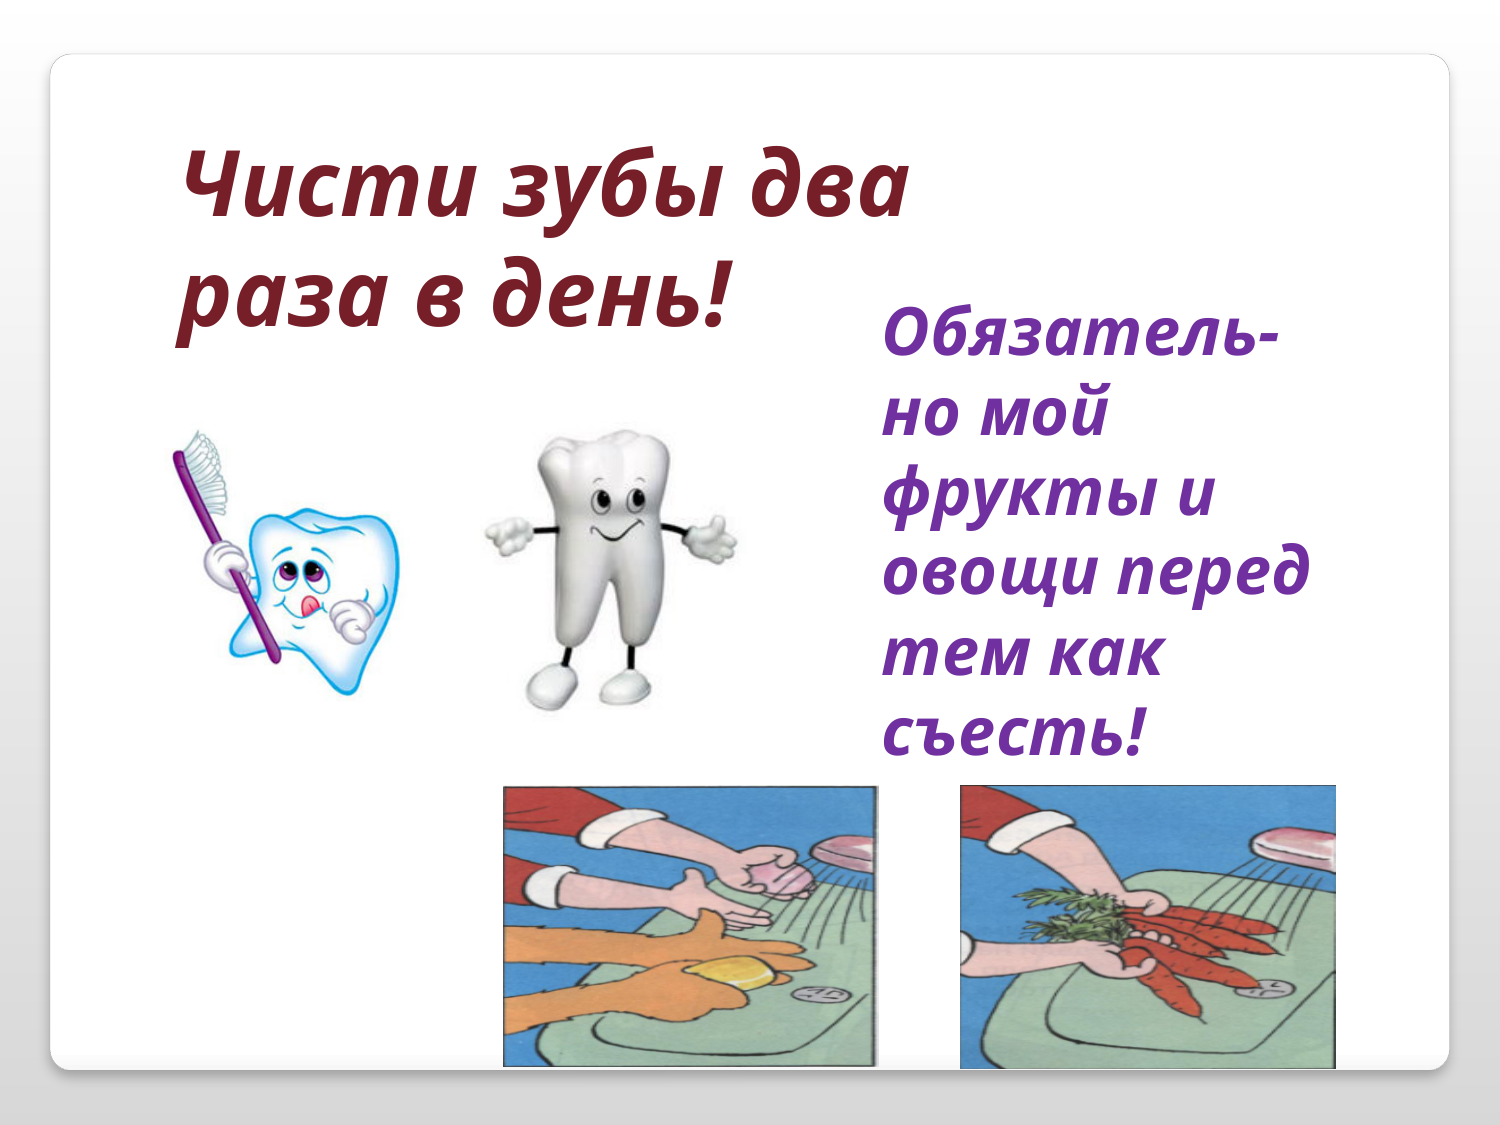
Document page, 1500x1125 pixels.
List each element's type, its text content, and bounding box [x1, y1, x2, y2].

picture [960, 784, 1337, 1070]
picture [468, 421, 747, 722]
text_box Чисти зубы два раза в день! [163, 117, 1008, 352]
text_box Обязатель-но мой фрукты и овощи перед тем как съесть! [867, 281, 1360, 776]
picture [163, 421, 411, 705]
picture [503, 784, 880, 1067]
